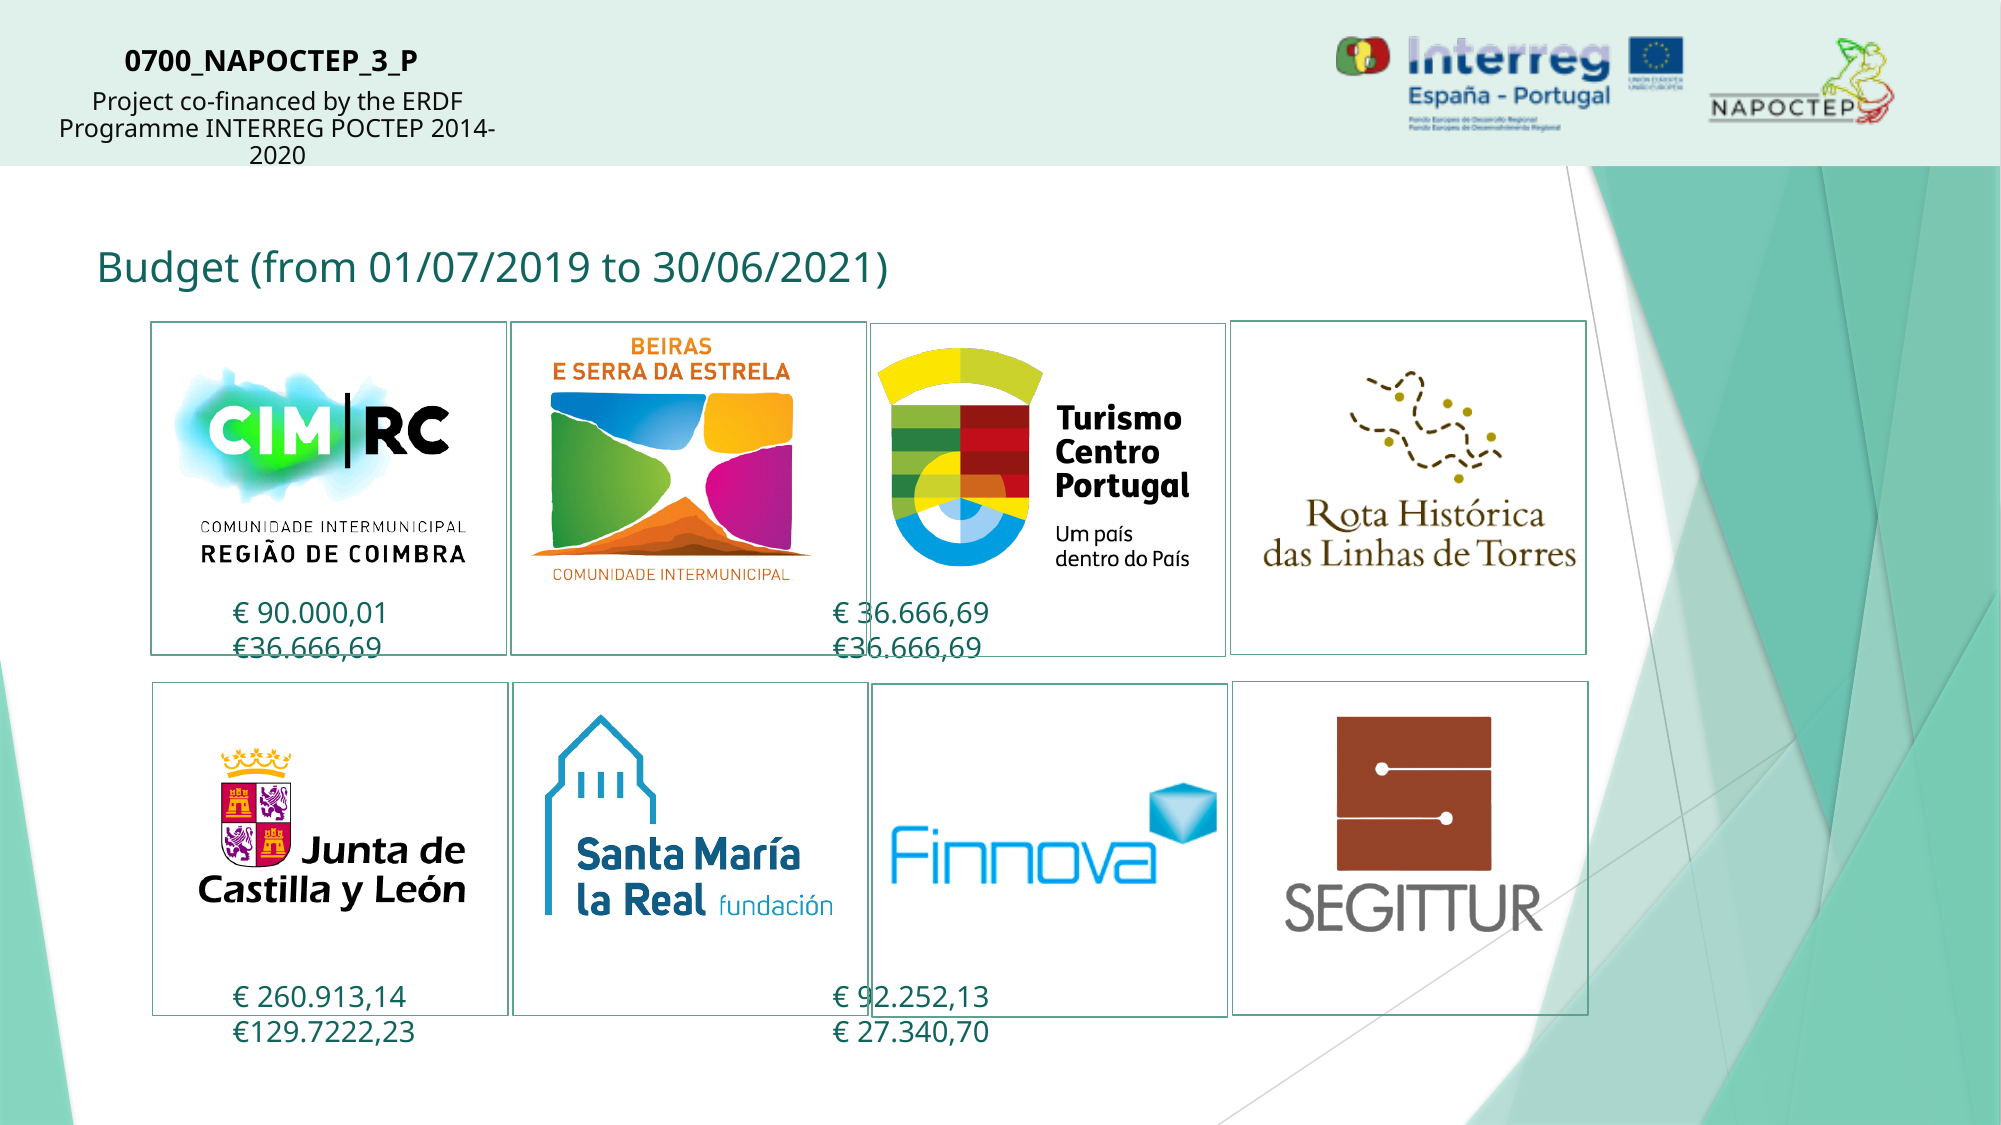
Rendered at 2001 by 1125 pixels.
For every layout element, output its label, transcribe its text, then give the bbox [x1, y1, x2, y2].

text_box Project co-financed by the ERDF Programme INTERREG POCTEP 2014-2020 [22, 81, 533, 177]
picture [196, 746, 465, 914]
text_box 0700_NAPOCTEP_3_P [75, 34, 468, 81]
text_box [511, 681, 870, 1017]
text_box [1229, 320, 1252, 624]
text_box [869, 322, 1227, 658]
text_box [149, 320, 508, 657]
text_box € 90.000,01 € 36.666,69 €36.666,69 €36.666,69 € 260.913,14 € 92.252,13 €129.7222,23 € 27.340,70 [218, 586, 1562, 1056]
text_box [509, 320, 868, 657]
text_box [151, 681, 510, 1017]
text_box [1237, 1002, 1589, 1016]
text_box Budget (from 01/07/2019 to 30/06/2021) [27, 232, 958, 309]
picture [877, 301, 1189, 613]
text_box [0, 0, 2000, 168]
picture [531, 317, 813, 599]
picture [155, 301, 490, 636]
picture [545, 671, 832, 958]
picture [874, 320, 1595, 1013]
picture [1335, 34, 1919, 133]
